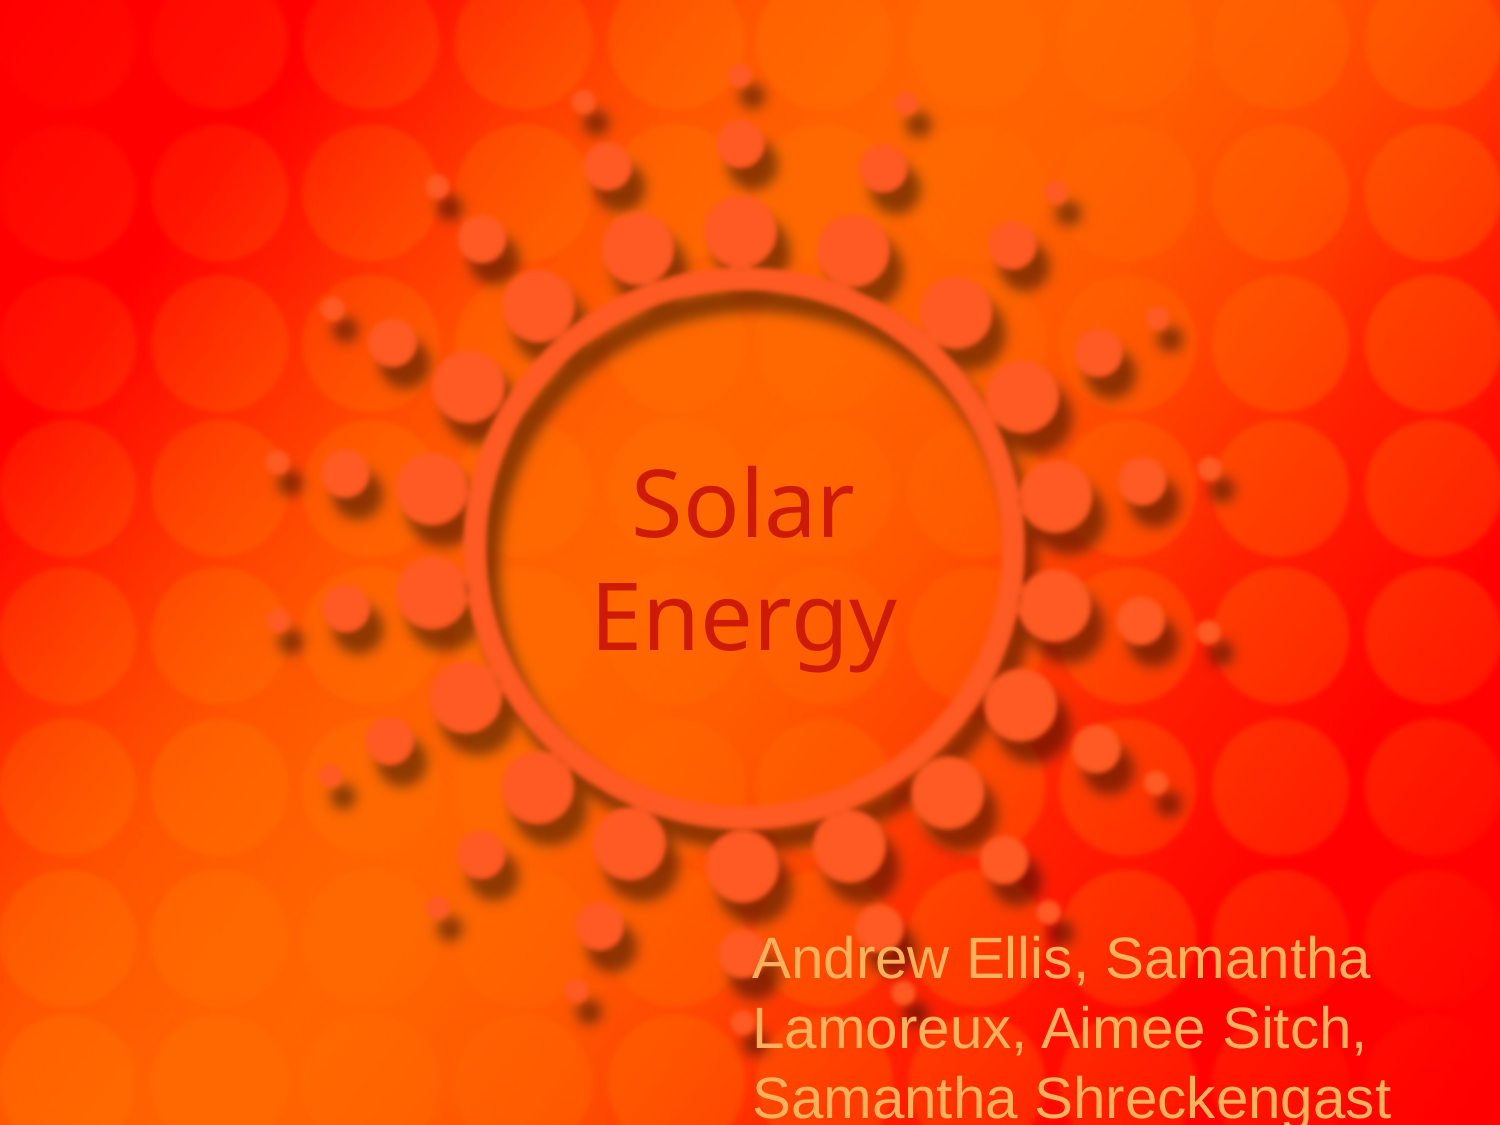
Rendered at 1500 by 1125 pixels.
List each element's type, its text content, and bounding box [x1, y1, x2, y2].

subtitle Andrew Ellis, Samantha Lamoreux, Aimee Sitch, Samantha Shreckengast [737, 912, 1463, 1068]
picture [0, 0, 1500, 1125]
title Solar Energy [537, 337, 951, 776]
